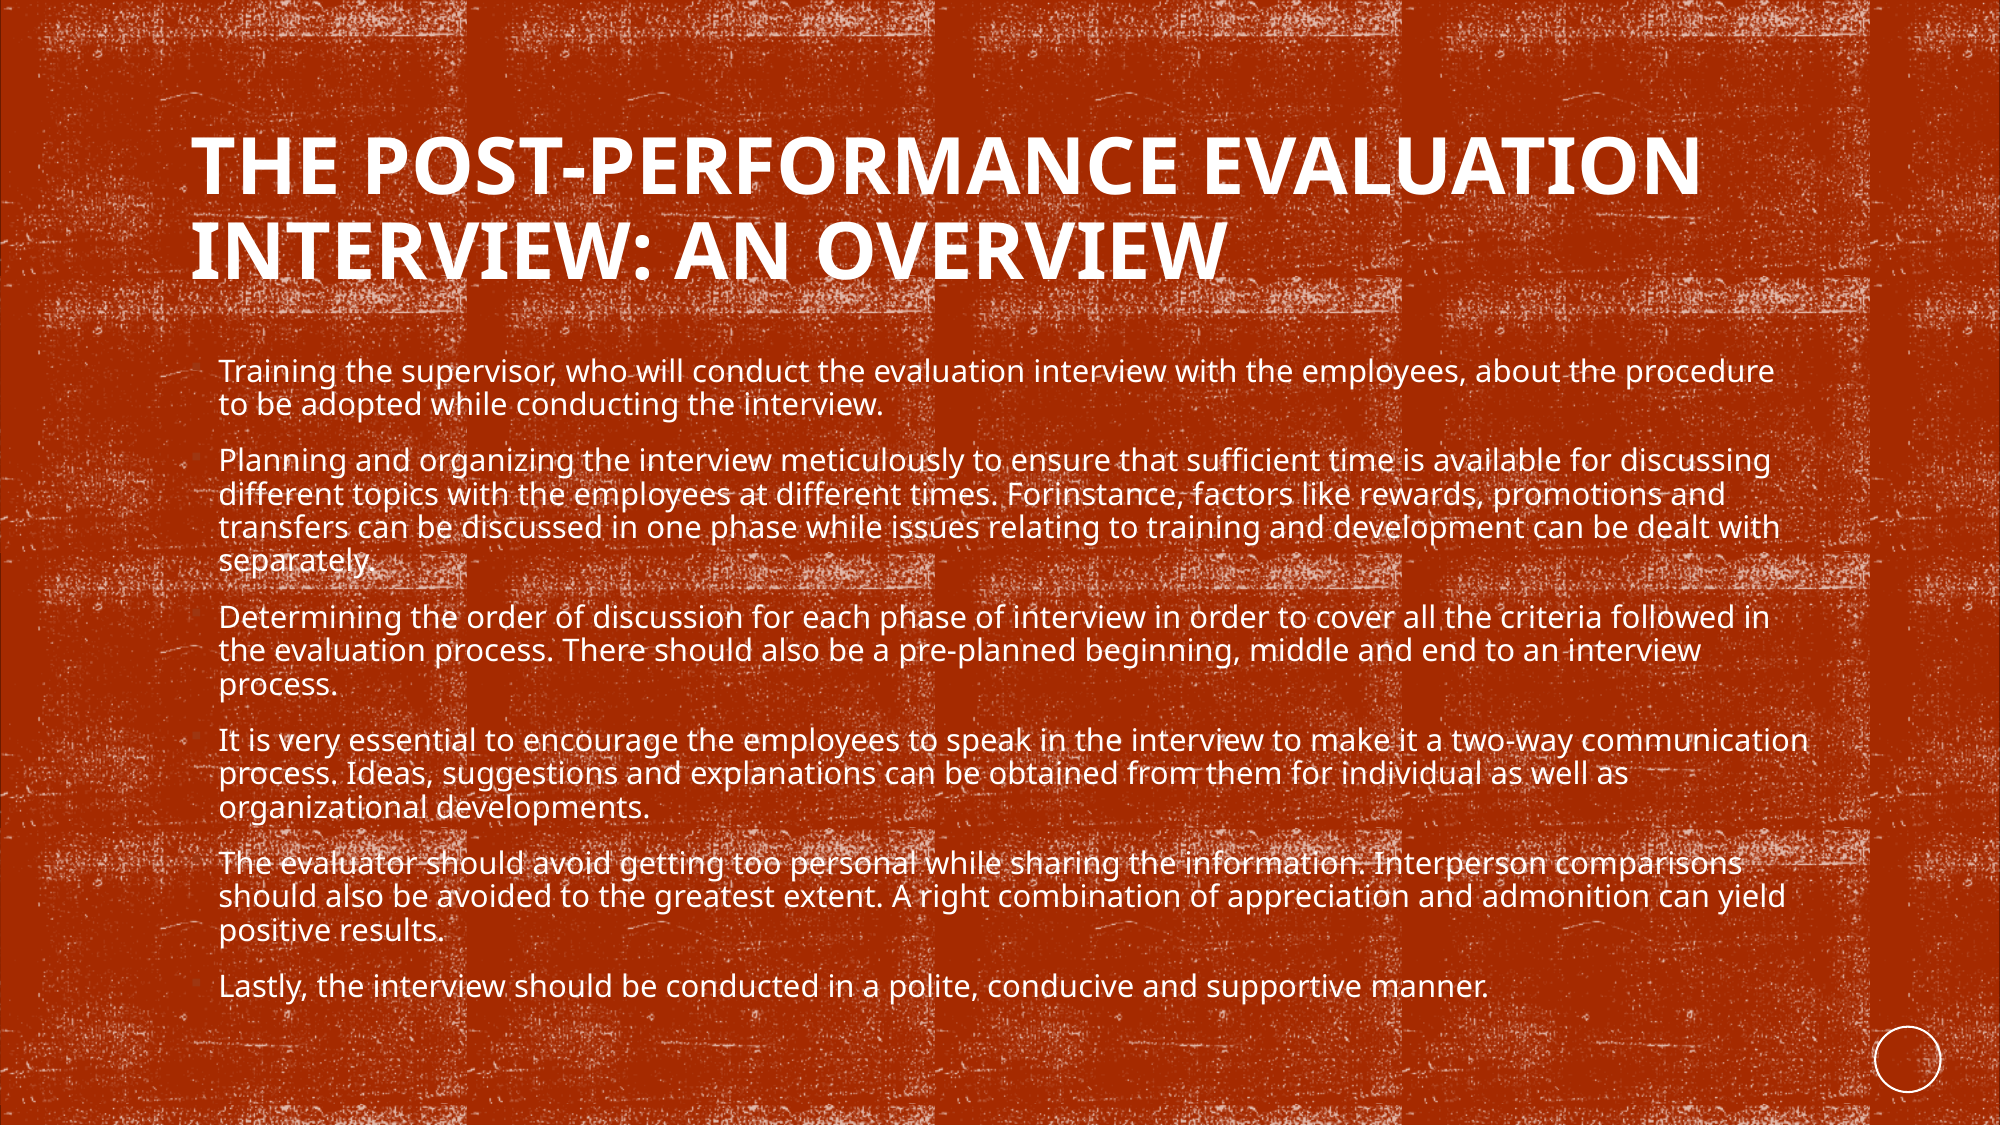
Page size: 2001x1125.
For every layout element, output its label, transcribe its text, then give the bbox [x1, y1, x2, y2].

text_box [1870, 1021, 1946, 1097]
text_box [1875, 1026, 1941, 1093]
list Training the supervisor, who will conduct the evaluation interview with the employees, about the procedure to be adopted while conducting the interview. Planning and organizing the interview meticulously to ensure that sufficient time is available for discussing different topics with the employees at different times. Forinstance, factors like rewards, promotions and transfers can be discussed in one phase while issues relating to training and development can be dealt with separately. Determining the order of discussion for each phase of interview in order to cover all the criteria followed in the evaluation process. There should also be a pre-planned beginning, middle and end to an interview process. It is very essential to encourage the employees to speak in the interview to make it a two-way communication process. Ideas, suggestions and explanations can be obtained from them for individual as well as organizational developments. The evaluator should avoid getting too personal while sharing the information. Interperson comparisons should also be avoided to the greatest extent. A right combination of appreciation and admonition can yield positive results. Lastly, the interview should be conducted in a polite, conducive and supportive manner. [175, 348, 1826, 1013]
title The Post-performance Evaluation Interview: An Overview [175, 79, 1826, 344]
text_box [0, 0, 2000, 1125]
